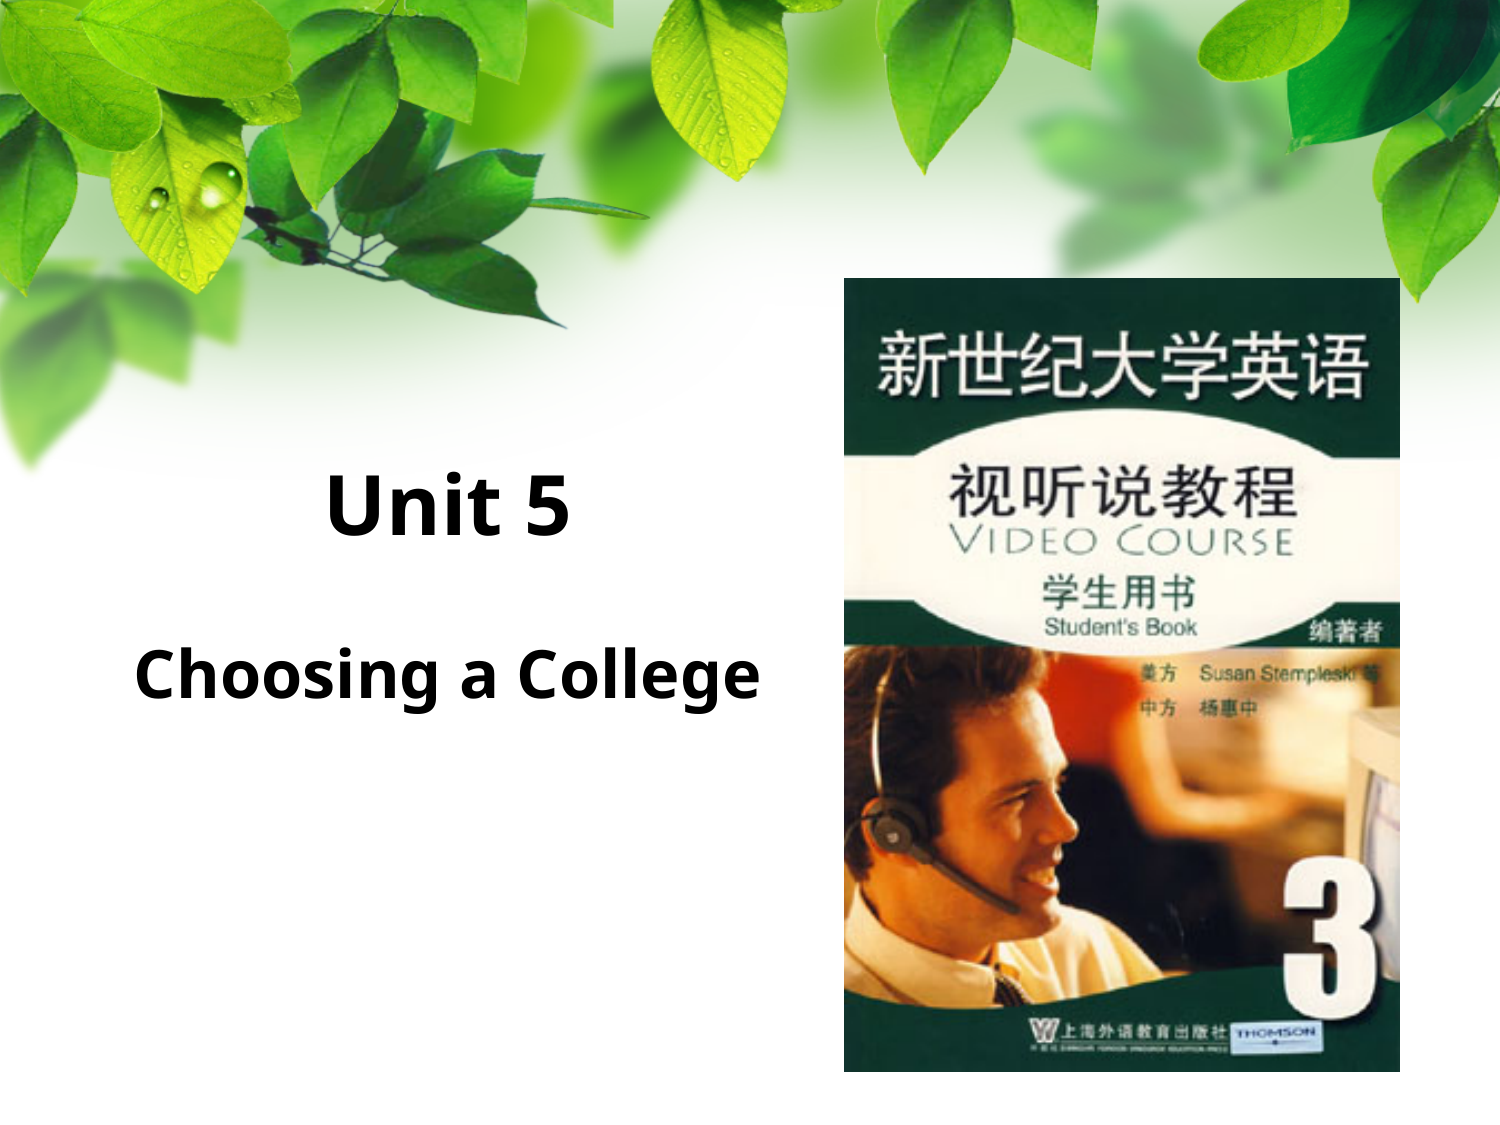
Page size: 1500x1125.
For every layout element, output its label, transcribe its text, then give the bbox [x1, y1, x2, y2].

picture [0, 0, 1500, 1073]
title Unit 5 Choosing a College [29, 479, 839, 605]
